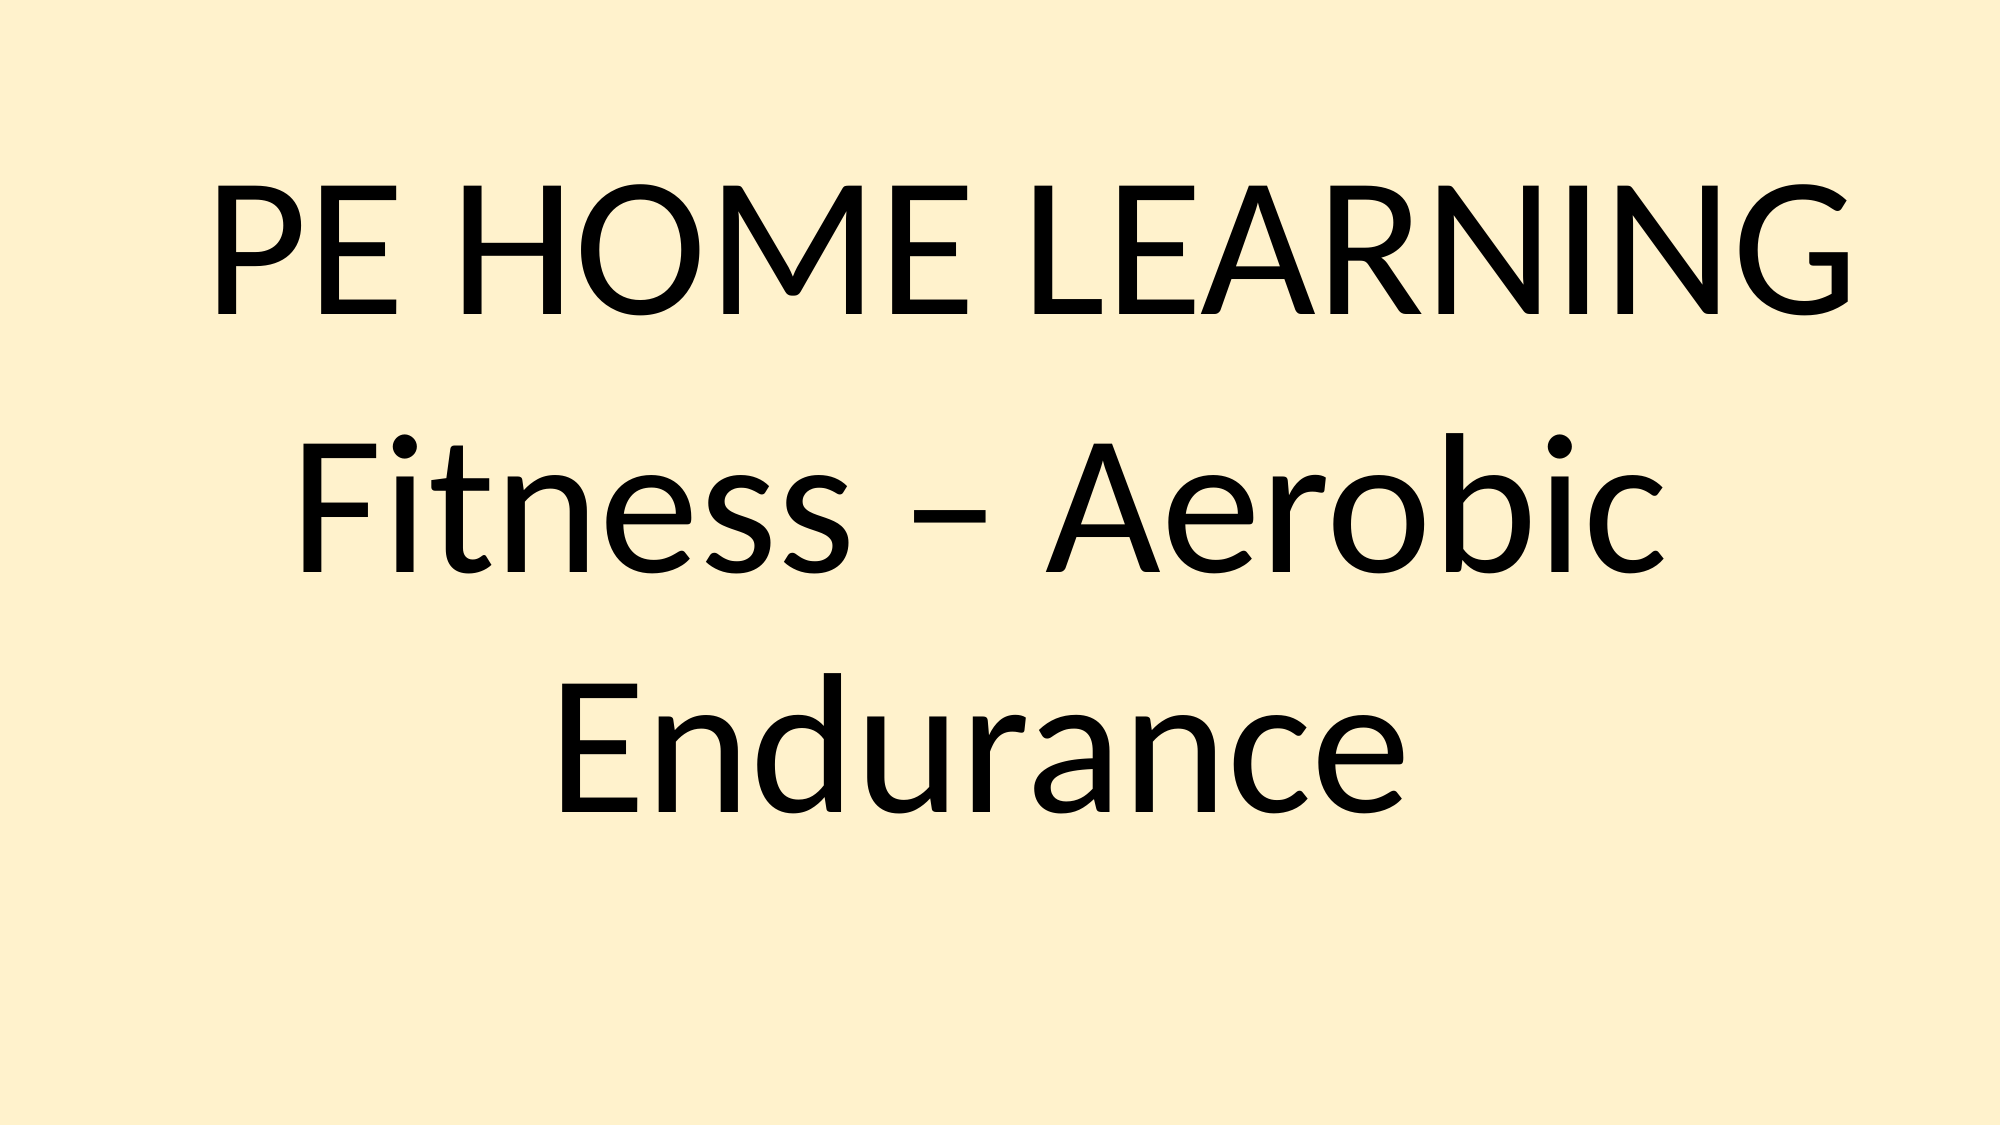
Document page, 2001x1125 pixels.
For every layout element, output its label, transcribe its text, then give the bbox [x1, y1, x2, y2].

text_box Fitness – Aerobic Endurance [64, 364, 1896, 860]
text_box PE HOME LEARNING [64, 107, 2000, 362]
